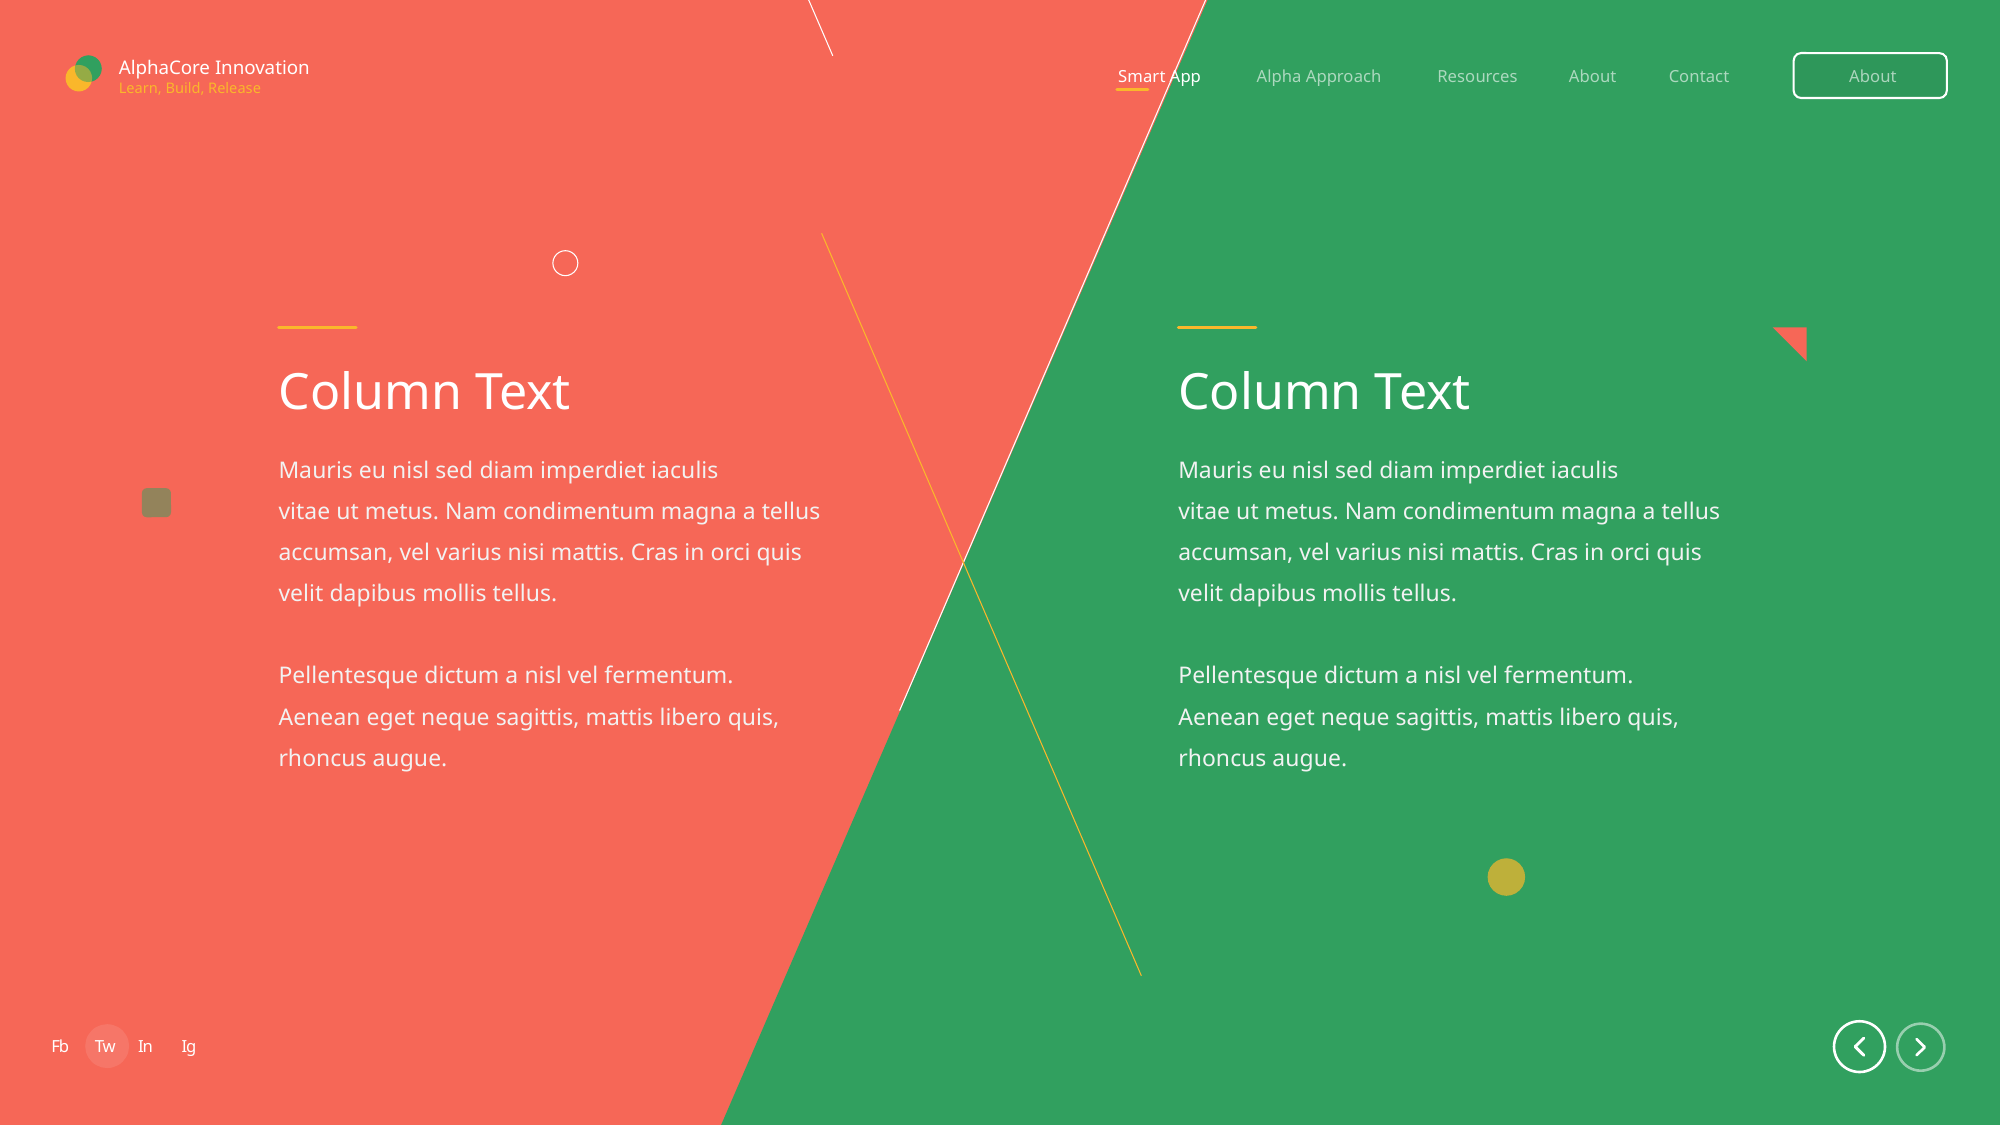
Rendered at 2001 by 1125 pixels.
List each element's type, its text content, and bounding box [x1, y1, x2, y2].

text_box Ig [181, 1028, 220, 1064]
text_box About [1564, 65, 1622, 86]
text_box [73, 54, 103, 84]
text_box [89, 1023, 122, 1070]
text_box About [1834, 65, 1912, 86]
text_box Contact [1660, 65, 1738, 86]
text_box Fb [51, 1028, 89, 1064]
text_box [1110, 65, 1209, 90]
text_box Column Text [278, 359, 822, 420]
text_box In [138, 1028, 176, 1064]
text_box [1792, 51, 1948, 100]
text_box Alpha Approach [1247, 65, 1391, 86]
text_box Column Text [1178, 359, 1722, 420]
text_box Tw [94, 1028, 133, 1064]
text_box [64, 64, 93, 93]
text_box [1897, 1023, 1945, 1071]
text_box Mauris eu nisl sed diam imperdiet iaculis vitae ut metus. Nam condimentum magna a tellus accumsan, vel varius nisi mattis. Cras in orci quis velit dapibus mollis tellus. Pellentesque dictum a nisl vel fermentum. Aenean eget neque sagittis, mattis libero quis, rhoncus augue. [1178, 434, 1722, 779]
text_box Mauris eu nisl sed diam imperdiet iaculis vitae ut metus. Nam condimentum magna a tellus accumsan, vel varius nisi mattis. Cras in orci quis velit dapibus mollis tellus. Pellentesque dictum a nisl vel fermentum. Aenean eget neque sagittis, mattis libero quis, rhoncus augue. [278, 434, 822, 779]
text_box AlphaCore Innovation [119, 55, 328, 78]
text_box Resources [1430, 65, 1525, 86]
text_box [1833, 1021, 1885, 1072]
text_box Learn, Build, Release [119, 78, 328, 97]
